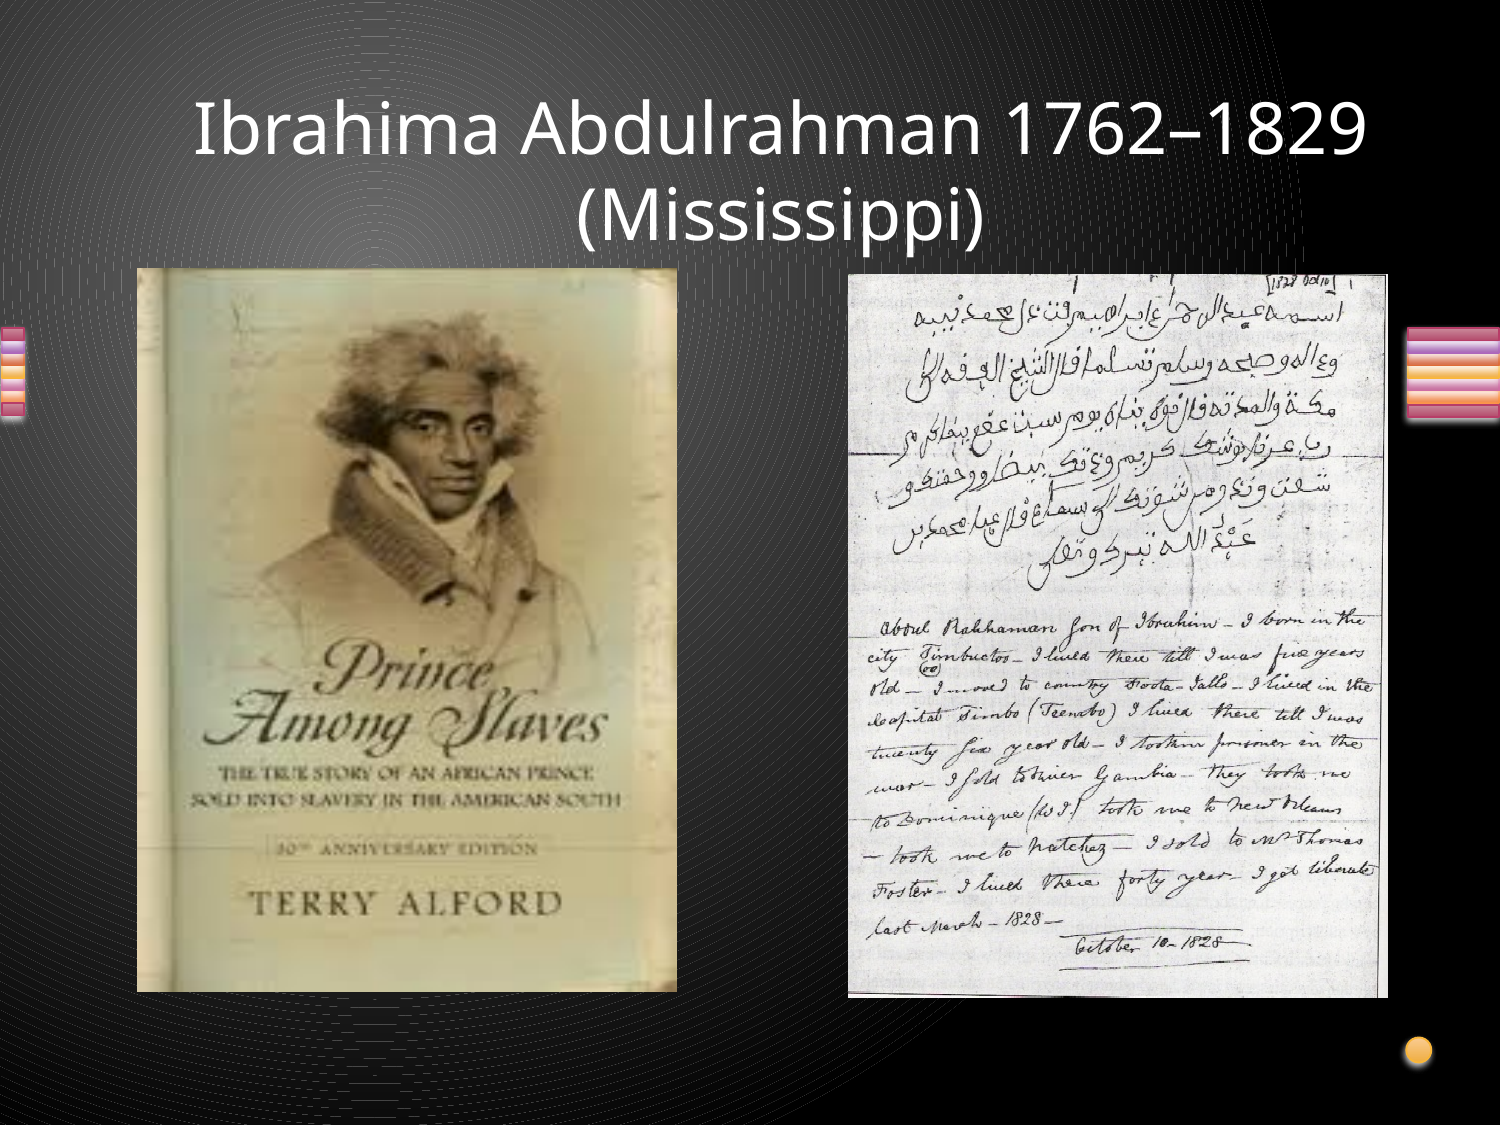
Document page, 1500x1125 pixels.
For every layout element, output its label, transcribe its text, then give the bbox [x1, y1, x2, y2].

picture [136, 268, 677, 992]
title Ibrahima Abdulrahman 1762–1829 (Mississippi) [150, 75, 1413, 263]
picture [847, 274, 1388, 999]
